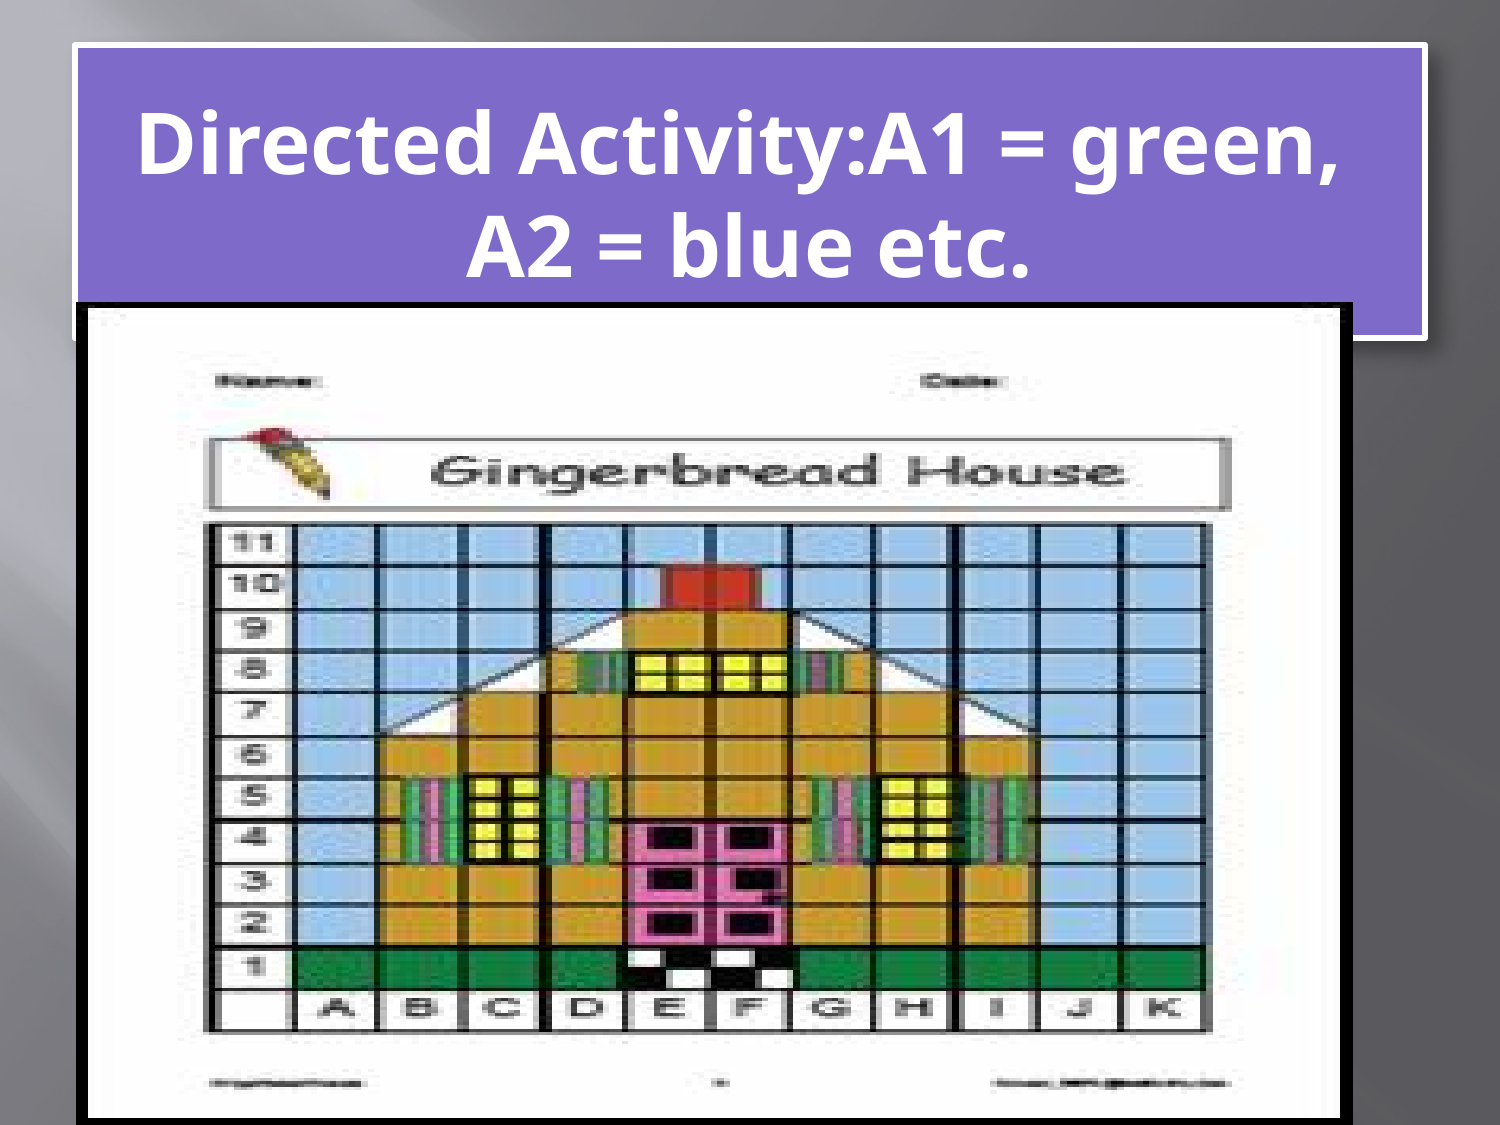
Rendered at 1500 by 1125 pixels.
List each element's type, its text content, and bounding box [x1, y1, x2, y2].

title Directed Activity:A1 = green, A2 = blue etc. [72, 42, 1428, 341]
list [76, 302, 1353, 1125]
